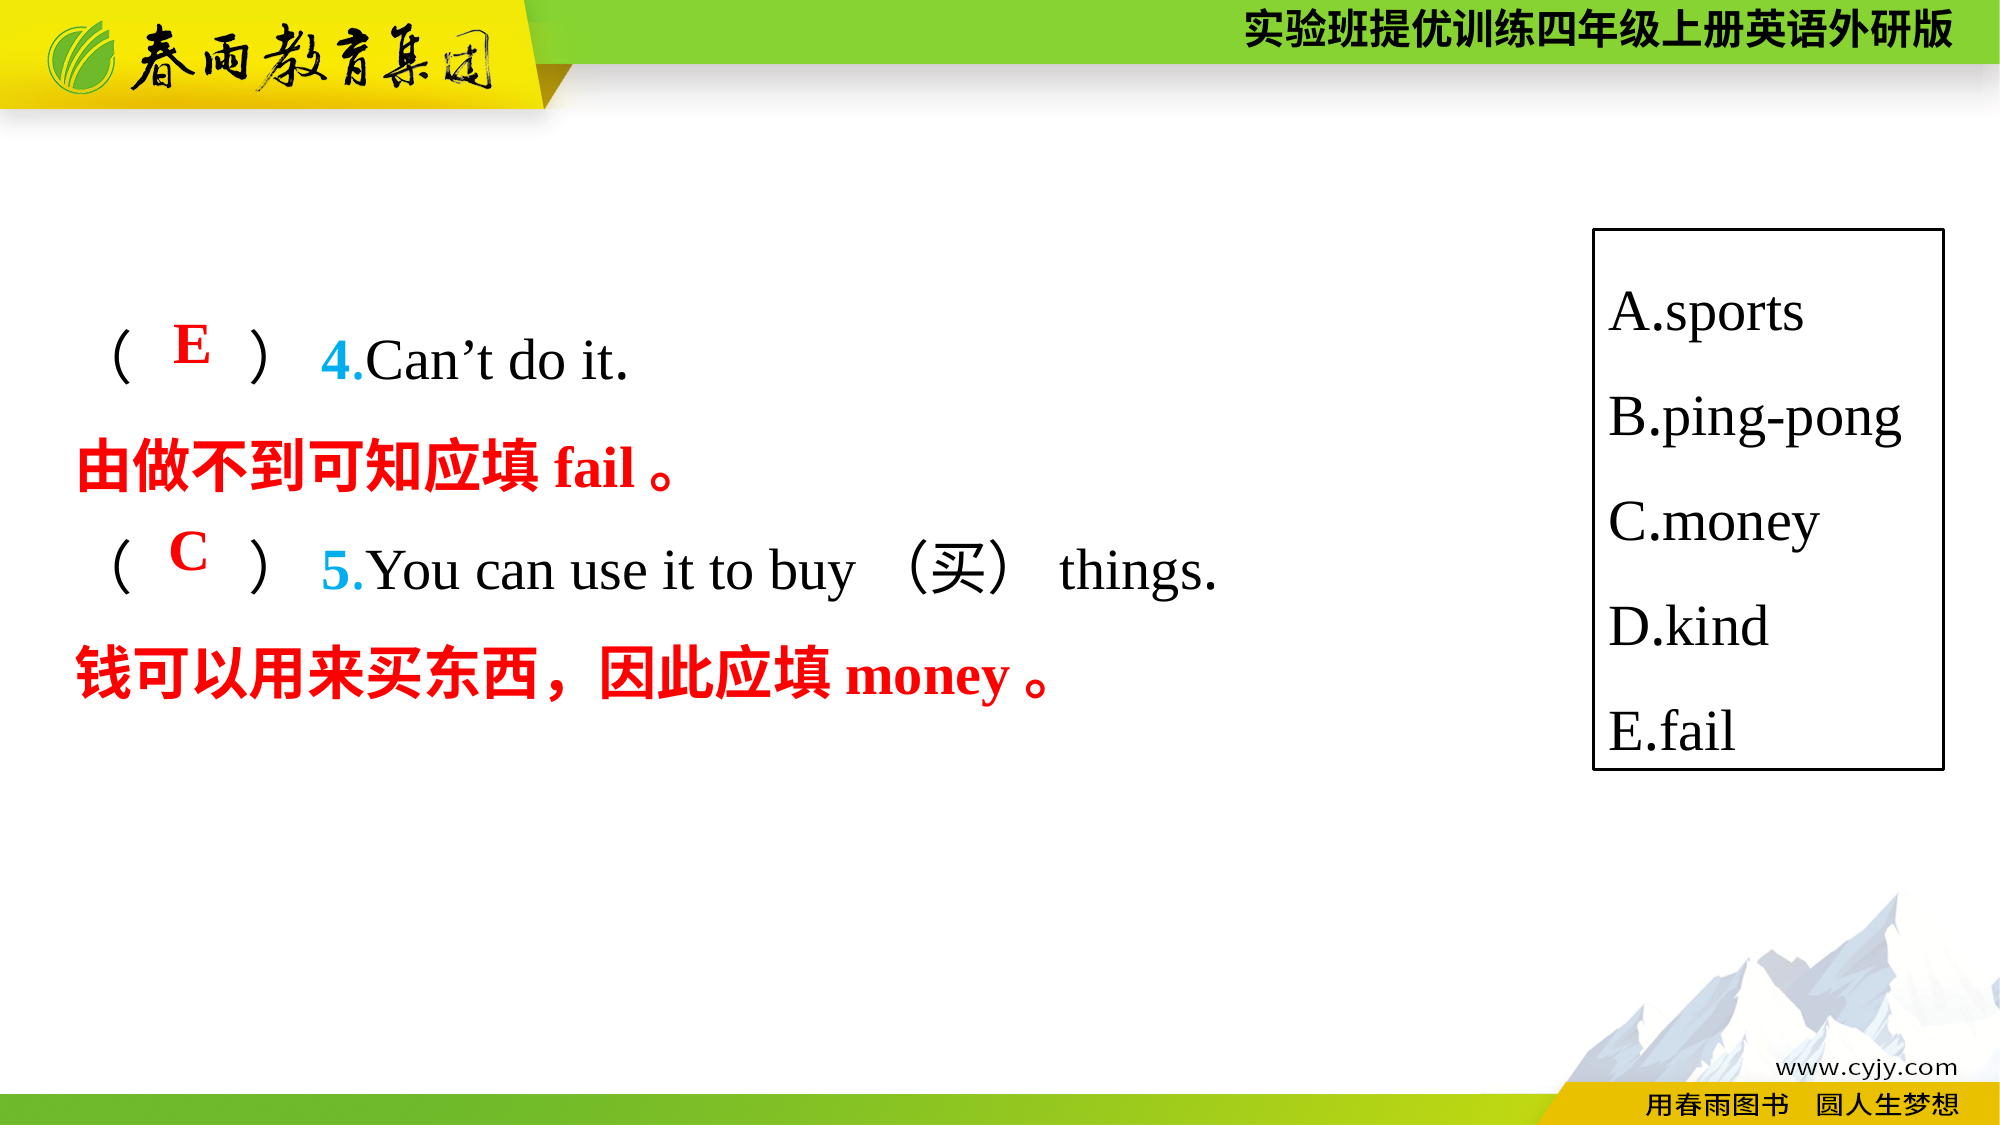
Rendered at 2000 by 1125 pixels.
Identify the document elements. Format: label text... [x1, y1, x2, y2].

text_box 钱可以用来买东西，因此应填money。 [59, 593, 1944, 714]
text_box C [154, 507, 226, 590]
text_box A.sports B.ping-pong C.money D.kind E.fail [1593, 714, 1944, 770]
list （ ）4.Can’t do it. （ ）5.You can use it to buy（买）things. [59, 507, 1593, 593]
text_box A.sports B.ping-pong C.money D.kind E.fail [1593, 507, 1944, 593]
text_box E [158, 297, 228, 383]
text_box 由做不到可知应填fail。 [59, 386, 1944, 507]
picture [0, 0, 2000, 1125]
text_box A.sports B.ping-pong C.money D.kind E.fail [1593, 229, 1944, 386]
list （ ）4.Can’t do it. （ ）5.You can use it to buy（买）things. [59, 278, 1593, 386]
